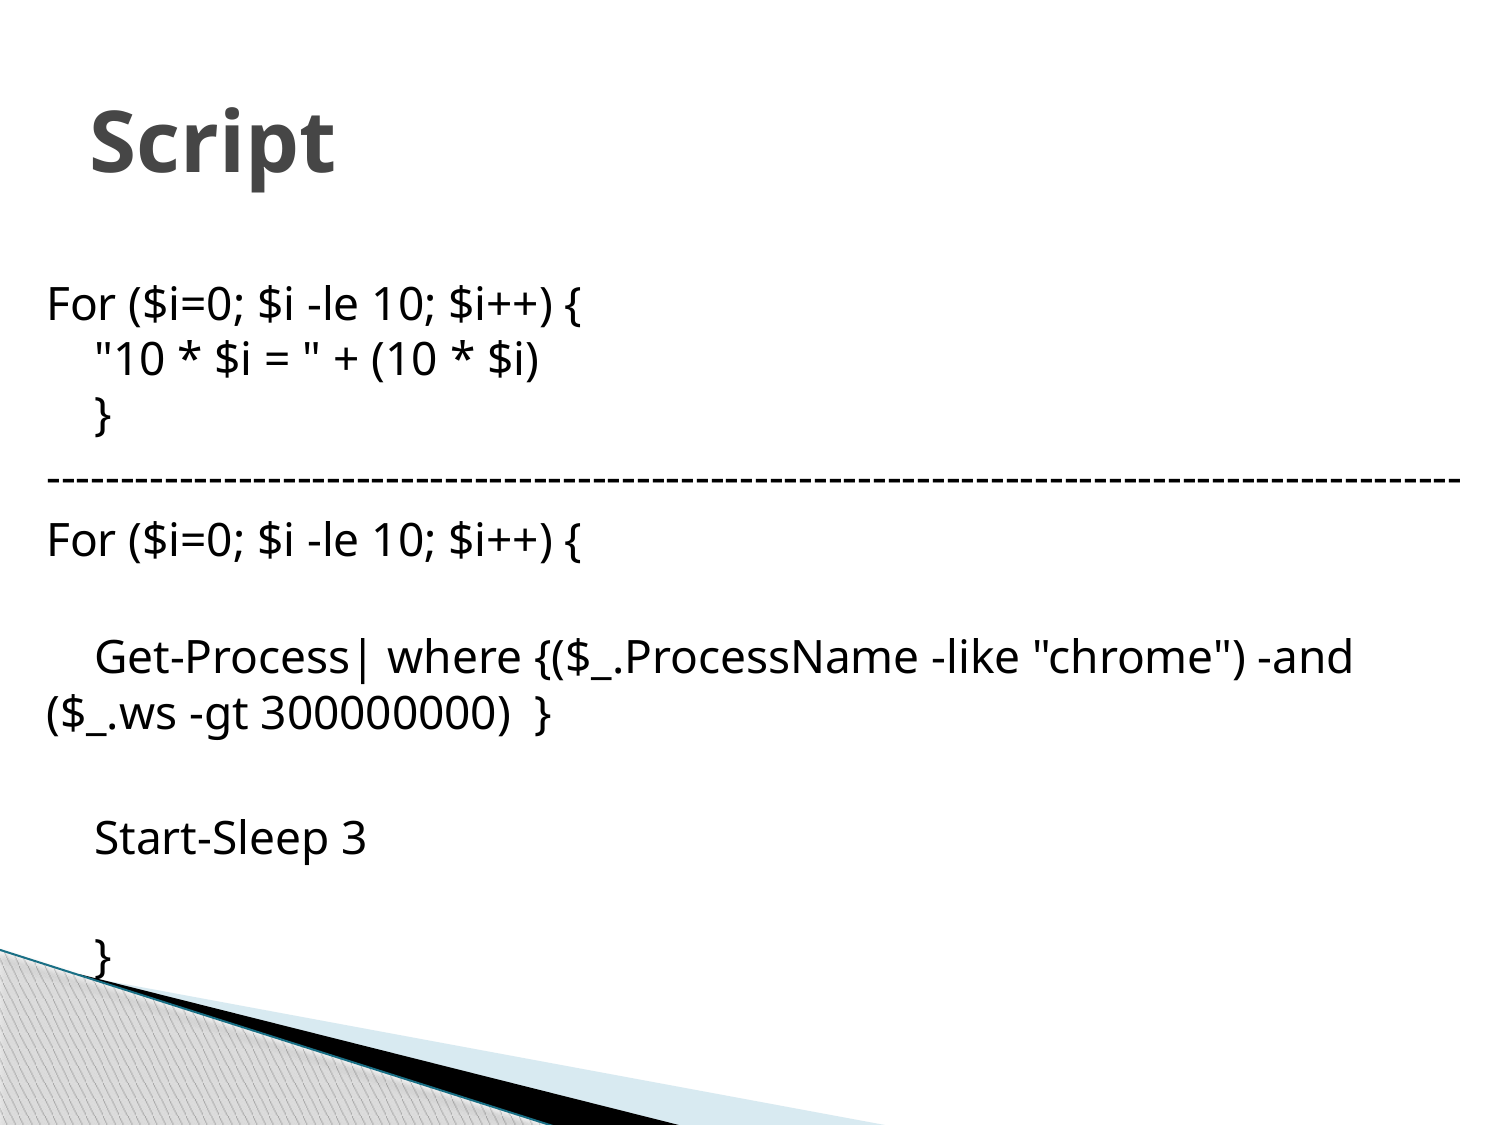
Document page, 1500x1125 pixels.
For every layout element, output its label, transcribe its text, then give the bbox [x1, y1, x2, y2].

list For ($i=0; $i -le 10; $i++) { "10 * $i = " + (10 * $i) } ------------------------------------------------------------------------------------------------ For ($i=0; $i -le 10; $i++) { Get-Process| where {($_.ProcessName -like "chrome") -and ($_.ws -gt 300000000) } Start-Sleep 3 } [13, 266, 1489, 994]
title Script [75, 45, 1425, 233]
